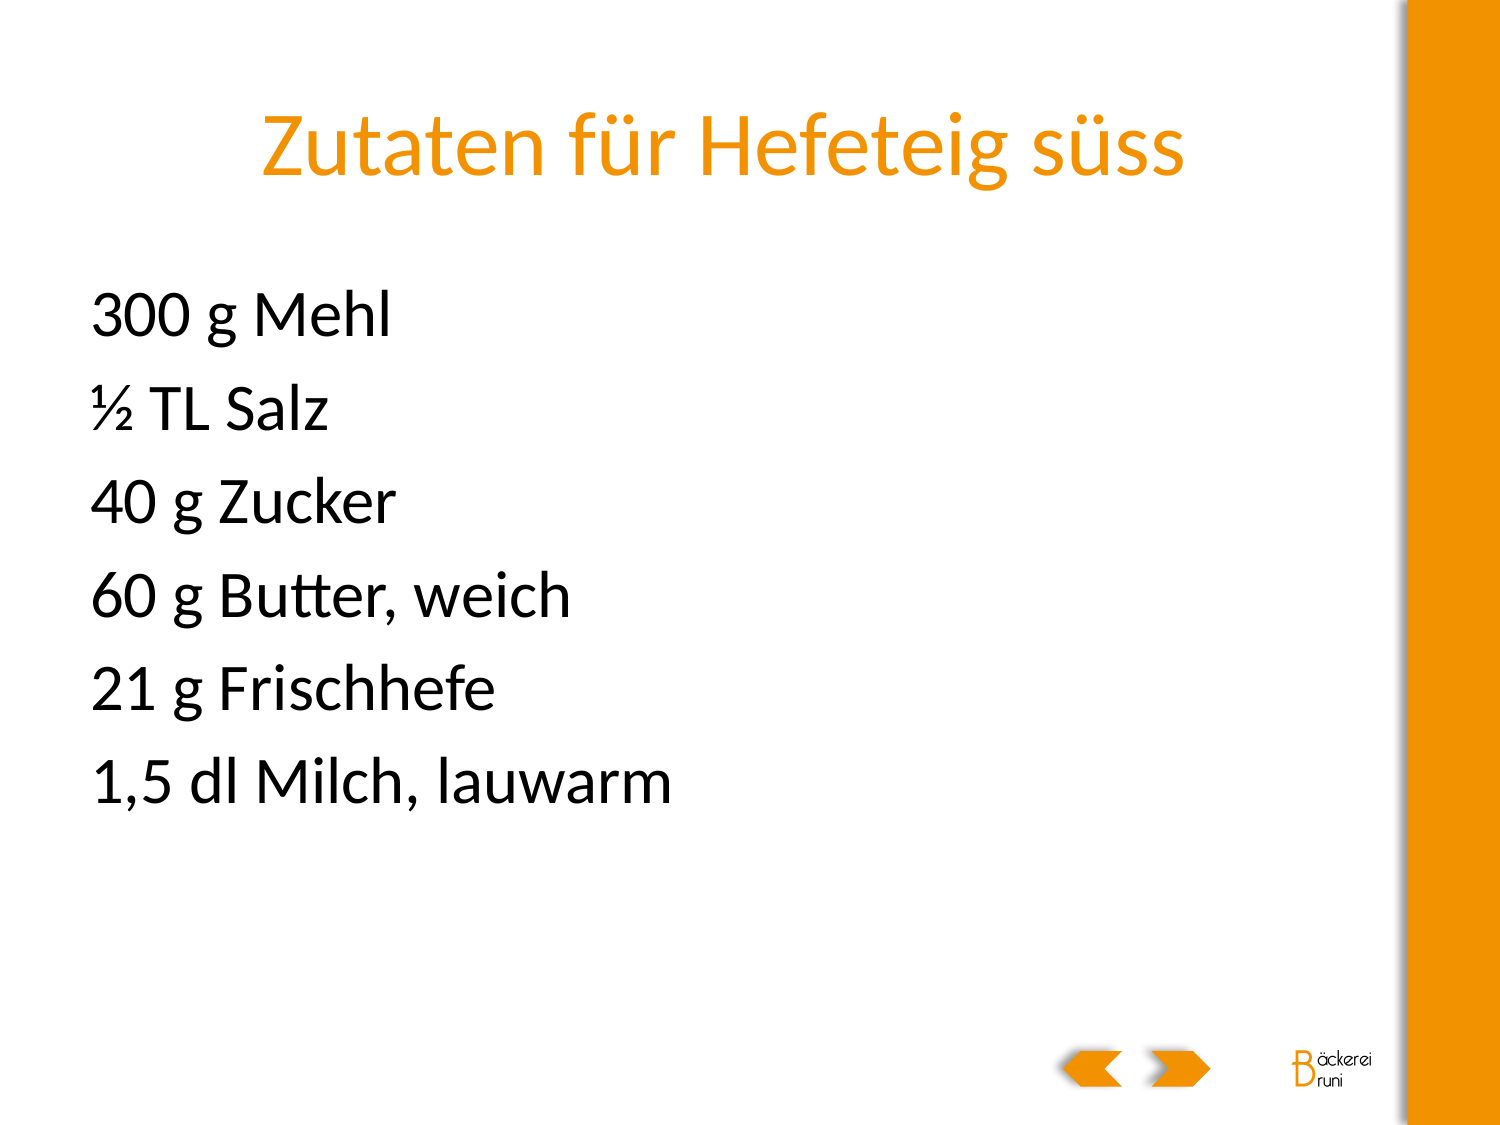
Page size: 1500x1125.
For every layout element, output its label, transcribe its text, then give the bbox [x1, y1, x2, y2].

title Zutaten für Hefeteig süss [75, 45, 1375, 233]
picture [1287, 1046, 1377, 1090]
list 300 g Mehl ½ TL Salz 40 g Zucker 60 g Butter, weich 21 g Frischhefe 1,5 dl Milch, lauwarm [75, 262, 1375, 1005]
